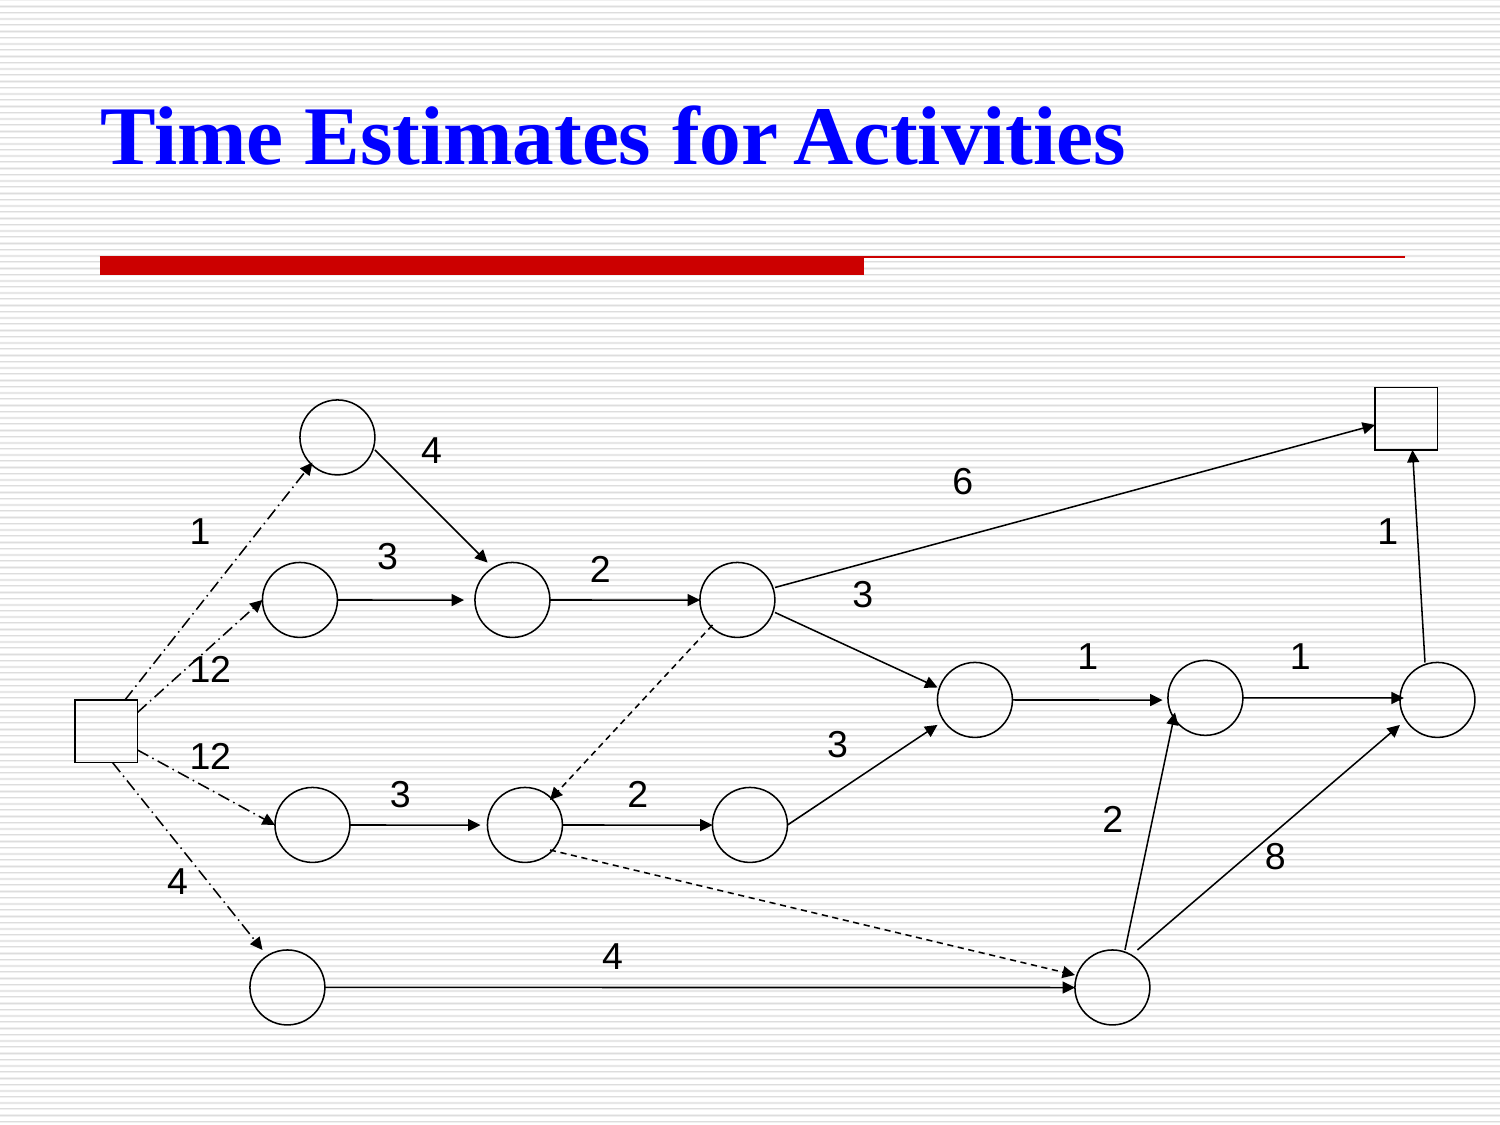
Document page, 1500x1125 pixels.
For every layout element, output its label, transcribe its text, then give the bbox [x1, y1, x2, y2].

text_box [299, 399, 375, 475]
text_box [299, 462, 313, 477]
text_box [1284, 724, 1400, 824]
text_box [937, 662, 1013, 738]
text_box [1374, 387, 1438, 450]
text_box [325, 981, 1075, 994]
text_box 2 [612, 762, 688, 823]
text_box 12 [174, 637, 313, 698]
text_box [1059, 966, 1075, 979]
text_box [699, 562, 775, 638]
picture [0, 0, 1500, 1125]
text_box [774, 612, 938, 688]
text_box 1 [1362, 499, 1463, 560]
text_box [275, 787, 350, 863]
text_box [712, 787, 788, 863]
text_box 2 [1087, 787, 1188, 848]
text_box 1 [1275, 624, 1375, 685]
text_box 2 [574, 537, 650, 598]
text_box 3 [837, 562, 913, 623]
text_box [1159, 712, 1179, 787]
text_box 3 [362, 524, 438, 585]
text_box [246, 930, 263, 950]
text_box [338, 593, 465, 607]
text_box 6 [937, 449, 1013, 510]
text_box 3 [374, 762, 450, 823]
text_box [262, 562, 338, 637]
text_box [1407, 450, 1420, 499]
text_box 12 [174, 724, 313, 785]
title Time Estimates for Activities [85, 37, 1361, 225]
text_box [474, 562, 550, 638]
text_box [74, 699, 138, 763]
text_box [261, 813, 275, 826]
text_box [350, 818, 481, 832]
text_box 4 [406, 418, 494, 479]
text_box [563, 818, 712, 832]
text_box [374, 449, 488, 563]
text_box 4 [152, 849, 203, 910]
text_box [1074, 949, 1150, 1025]
text_box 3 [812, 712, 888, 773]
text_box 8 [1249, 824, 1325, 885]
text_box [1013, 693, 1163, 707]
text_box [487, 787, 563, 863]
text_box 4 [587, 924, 663, 985]
text_box [888, 724, 938, 759]
text_box [550, 593, 699, 607]
text_box [1167, 660, 1243, 736]
text_box 1 [174, 499, 238, 560]
text_box [868, 422, 1374, 562]
text_box [243, 600, 263, 617]
text_box [249, 949, 325, 1025]
text_box [1399, 662, 1475, 738]
text_box [549, 786, 563, 800]
text_box 1 [1062, 624, 1163, 685]
text_box [1242, 691, 1400, 705]
